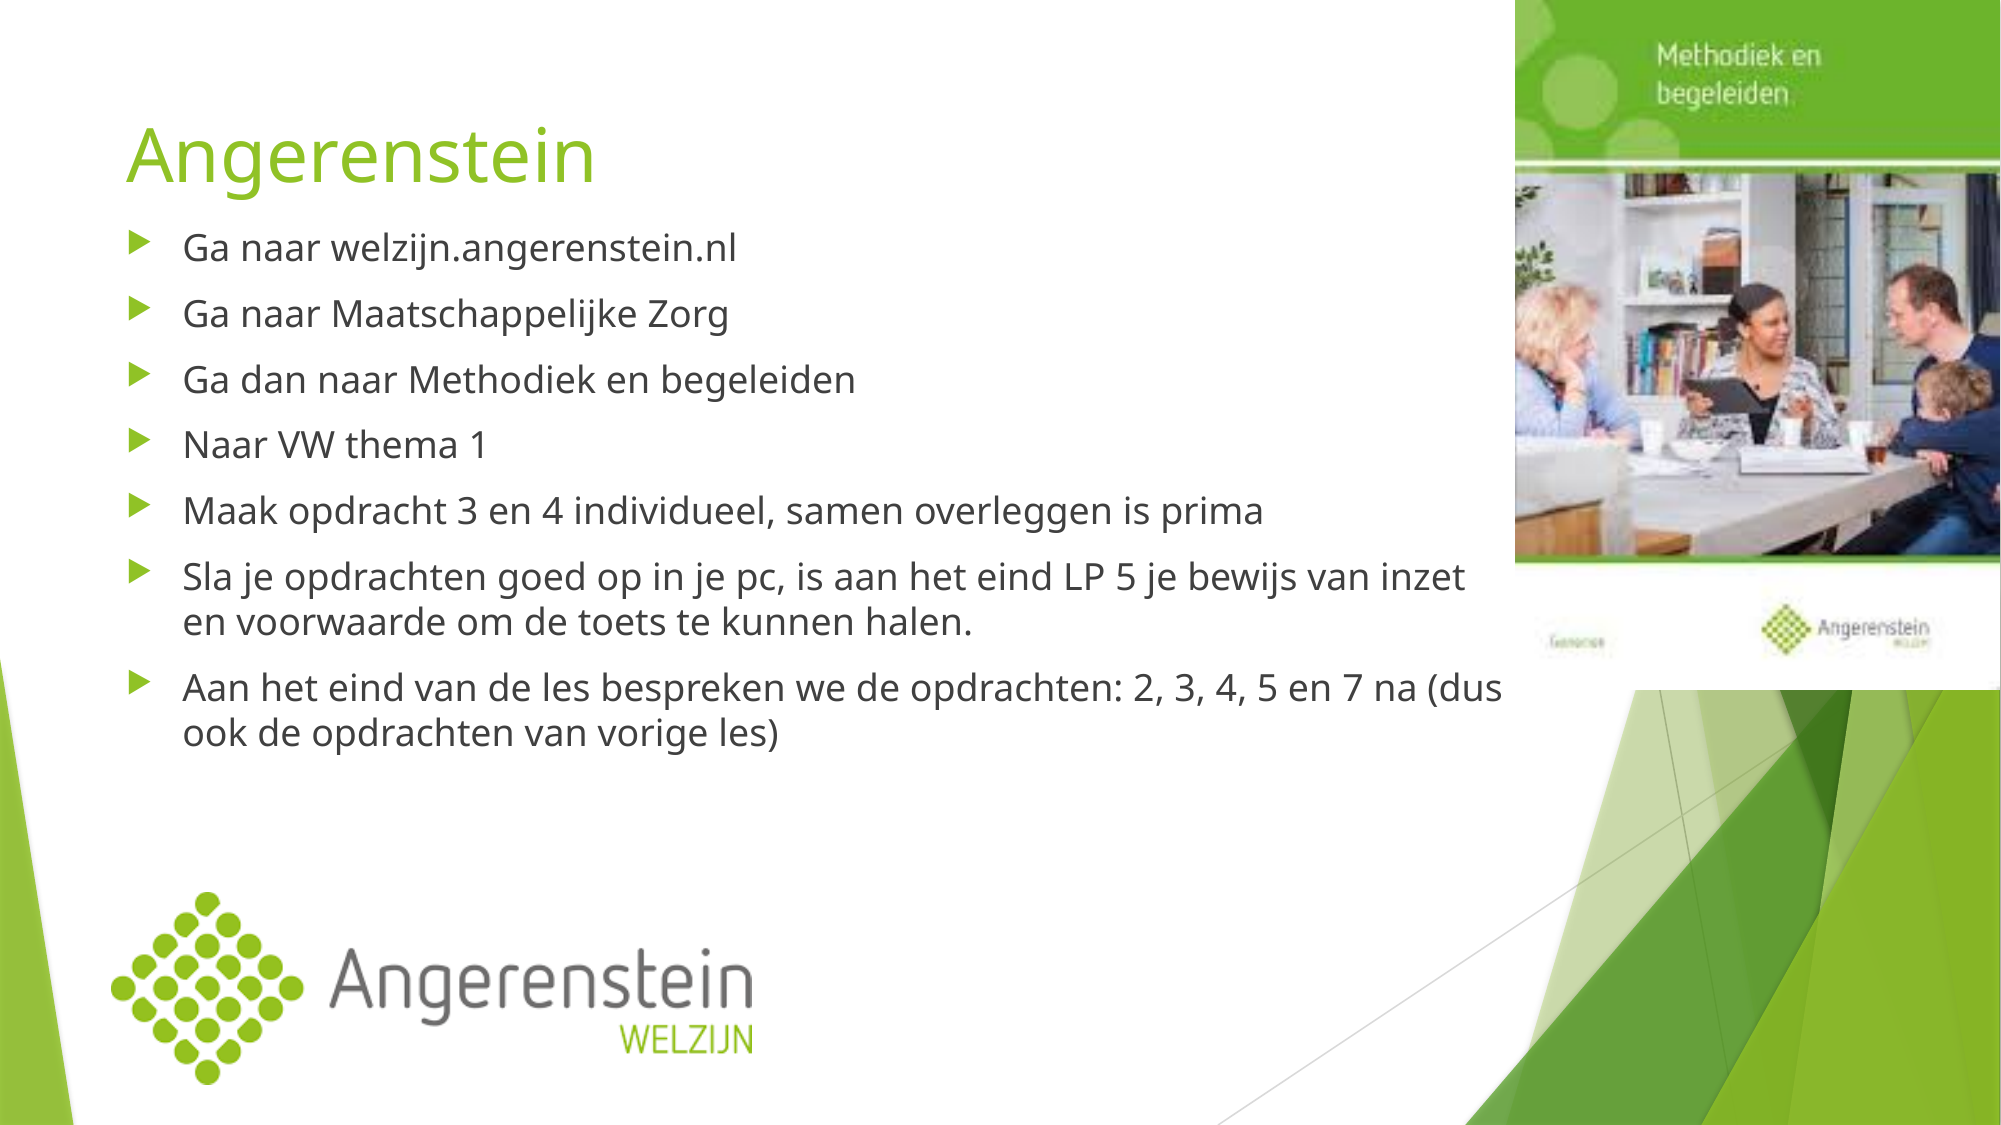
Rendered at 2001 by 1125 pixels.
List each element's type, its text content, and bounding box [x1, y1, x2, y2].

list Ga naar welzijn.angerenstein.nl Ga naar Maatschappelijke Zorg Ga dan naar Methodiek en begeleiden Naar VW thema 1 Maak opdracht 3 en 4 individueel, samen overleggen is prima Sla je opdrachten goed op in je pc, is aan het eind LP 5 je bewijs van inzet en voorwaarde om de toets te kunnen halen. Aan het eind van de les bespreken we de opdrachten: 2, 3, 4, 5 en 7 na (dus ook de opdrachten van vorige les) [111, 216, 1522, 853]
title Angerenstein [111, 99, 1510, 216]
picture [1515, 0, 2000, 691]
picture [110, 892, 753, 1086]
